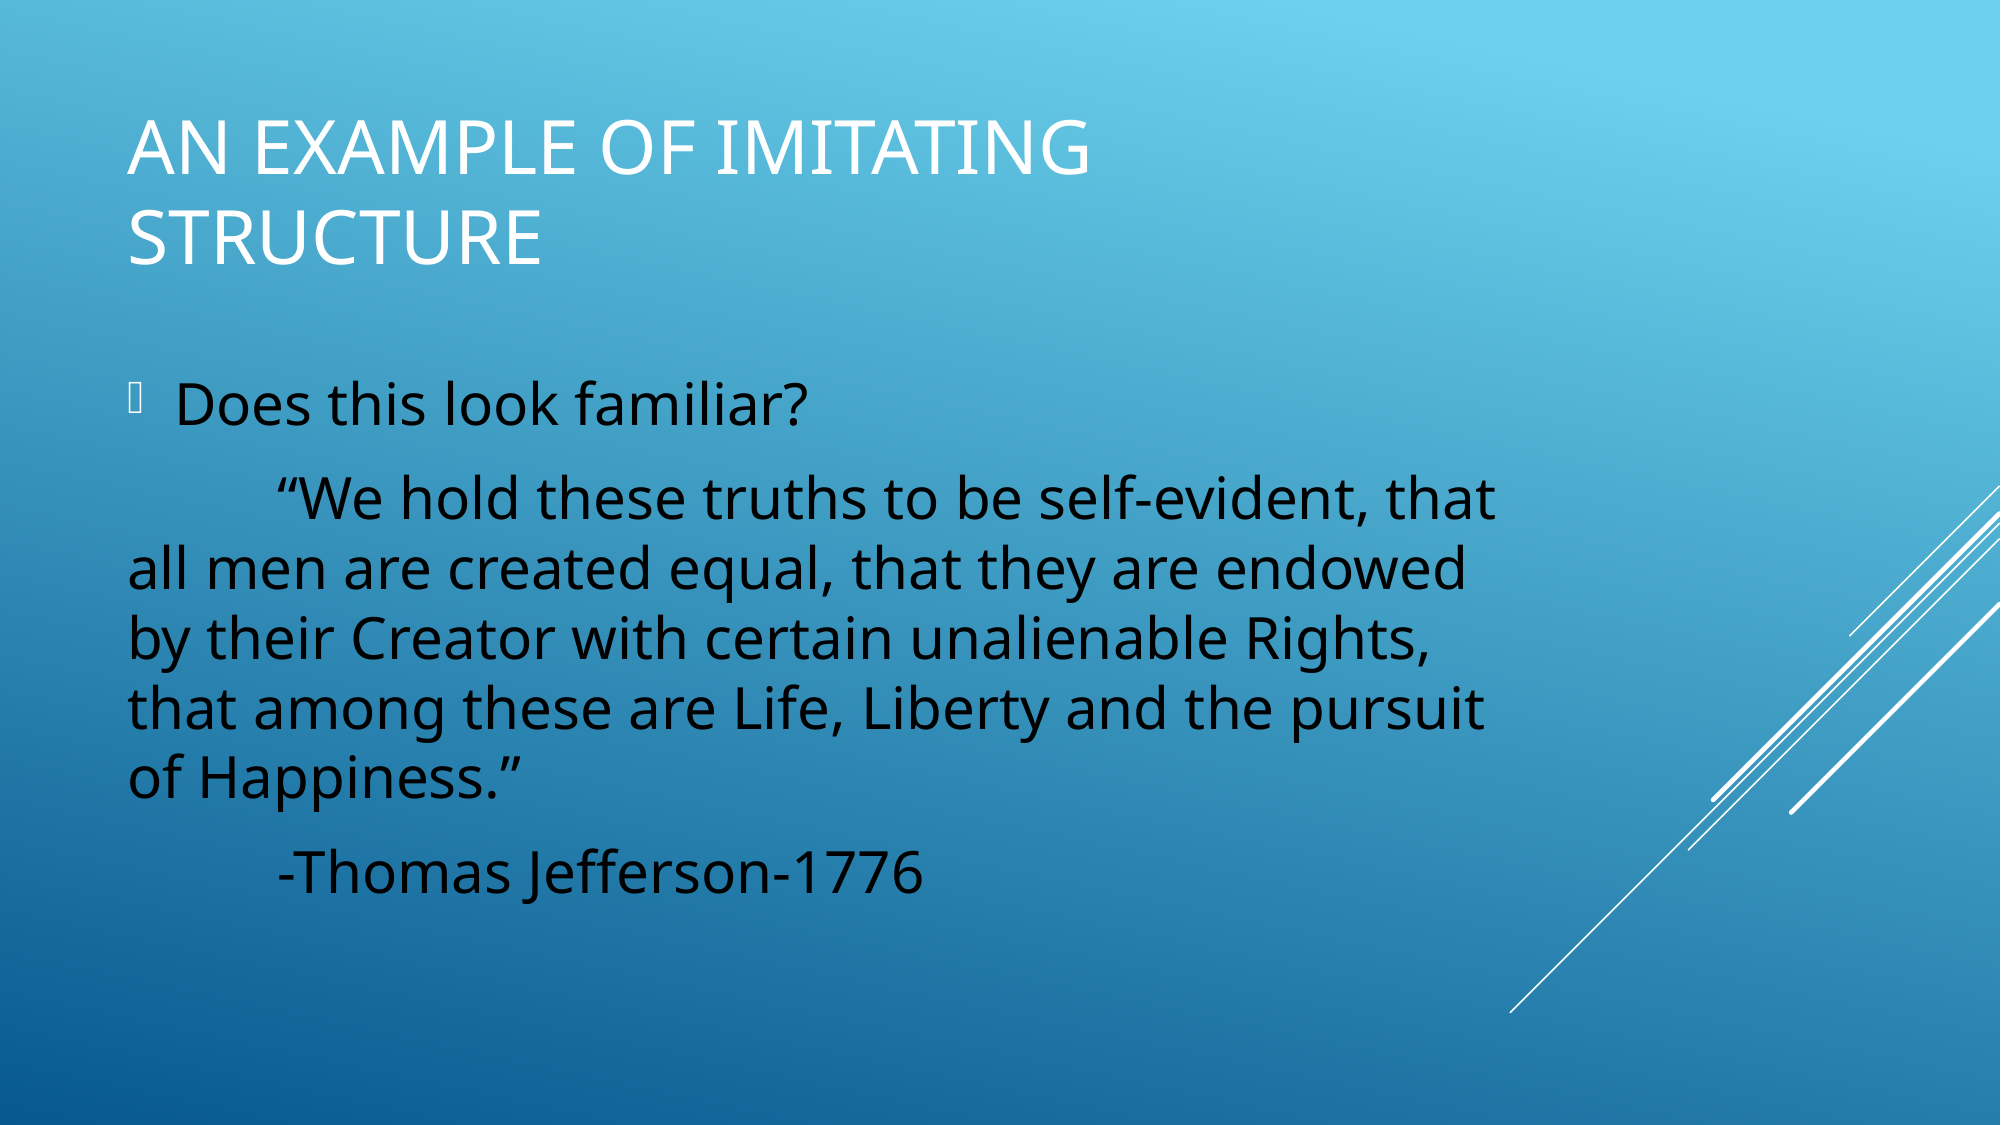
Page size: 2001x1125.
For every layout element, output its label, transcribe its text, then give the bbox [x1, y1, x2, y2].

list Does this look familiar? “We hold these truths to be self-evident, that all men are created equal, that they are endowed by their Creator with certain unalienable Rights, that among these are Life, Liberty and the pursuit of Happiness.” -Thomas Jefferson-1776 [112, 359, 1513, 953]
title An example of imitating structure [112, 66, 1513, 314]
